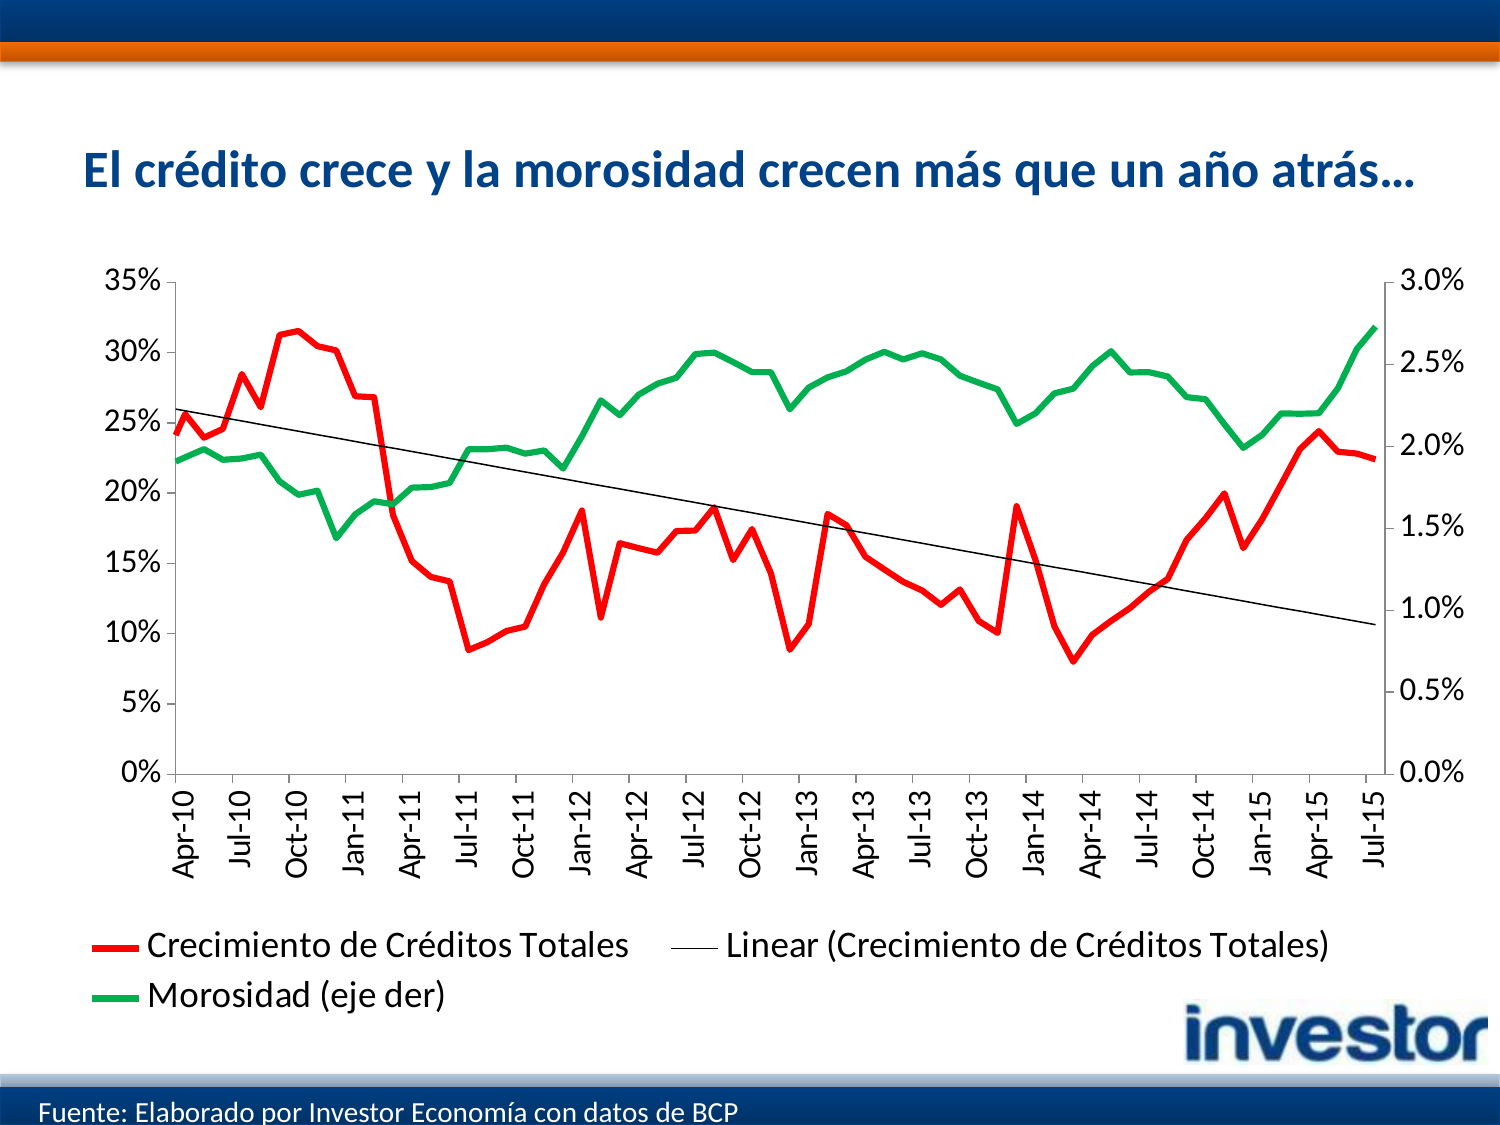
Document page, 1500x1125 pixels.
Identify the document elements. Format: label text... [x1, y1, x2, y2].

chart [0, 255, 1465, 1035]
picture [1183, 999, 1488, 1065]
title El crédito crece y la morosidad crecen más que un año atrás… [0, 101, 1500, 231]
text_box Fuente: Elaborado por Investor Economía con datos de BCP [23, 1086, 1266, 1125]
